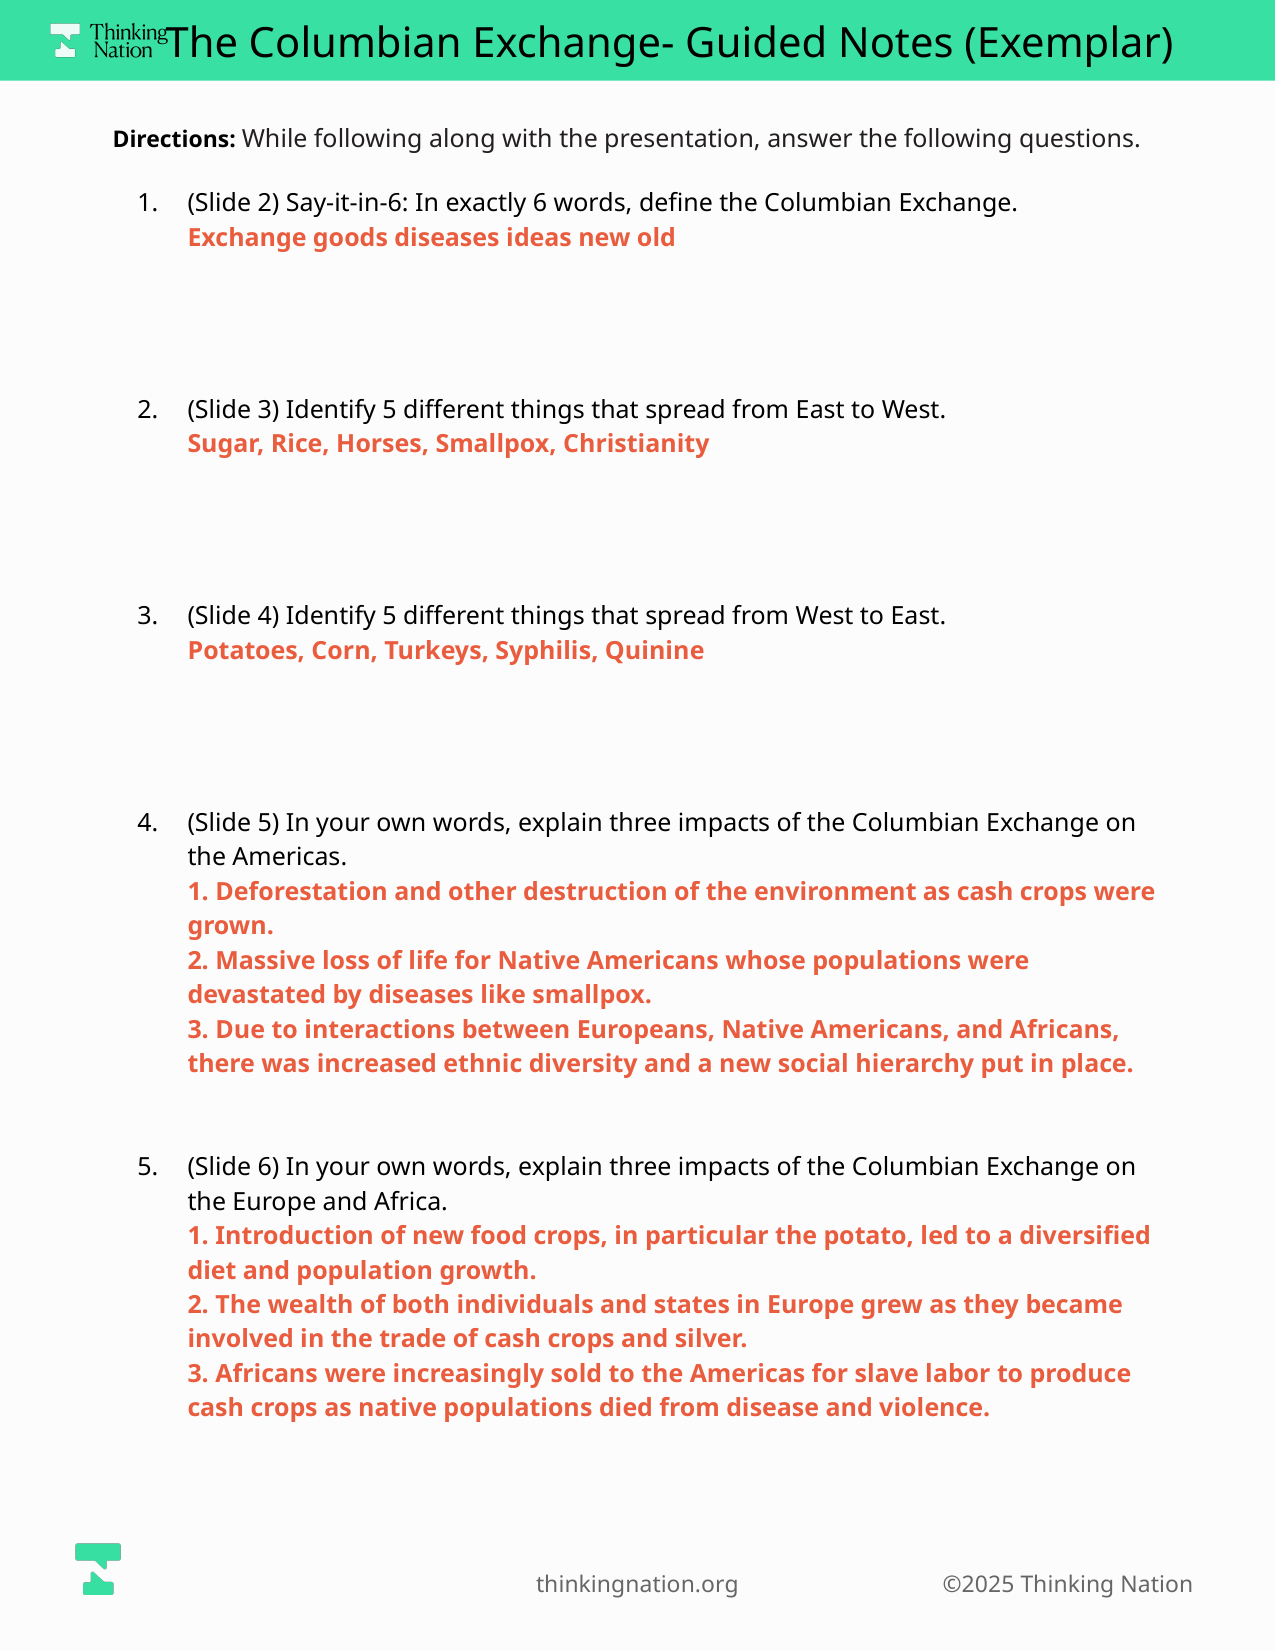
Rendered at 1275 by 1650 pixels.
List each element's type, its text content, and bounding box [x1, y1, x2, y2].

text_box ©2025 Thinking Nation [907, 1553, 1210, 1605]
text_box Directions: While following along with the presentation, answer the following questions. (Slide 2) Say-it-in-6: In exactly 6 words, define the Columbian Exchange. Exchange goods diseases ideas new old (Slide 3) Identify 5 different things that spread from East to West. Sugar, Rice, Horses, Smallpox, Christianity (Slide 4) Identify 5 different things that spread from West to East. Potatoes, Corn, Turkeys, Syphilis, Quinine (Slide 5) In your own words, explain three impacts of the Columbian Exchange on the Americas. 1. Deforestation and other destruction of the environment as cash crops were grown. 2. Massive loss of life for Native Americans whose populations were devastated by diseases like smallpox. 3. Due to interactions between Europeans, Native Americans, and Africans, there was increased ethnic diversity and a new social hierarchy put in place. (Slide 6) In your own words, explain three impacts of the Columbian Exchange on the Europe and Africa. 1. Introduction of new food crops, in particular the potato, led to a diversified diet and population growth. 2. The wealth of both individuals and states in Europe grew as they became involved in the trade of cash crops and silver. 3. Africans were increasingly sold to the Americas for slave labor to produce cash crops as native populations died from disease and violence. [97, 107, 1178, 1575]
picture [62, 1533, 134, 1605]
text_box thinkingnation.org [486, 1575, 789, 1605]
picture [36, 12, 172, 69]
text_box The Columbian Exchange- Guided Notes (Exemplar) [0, 0, 1275, 81]
